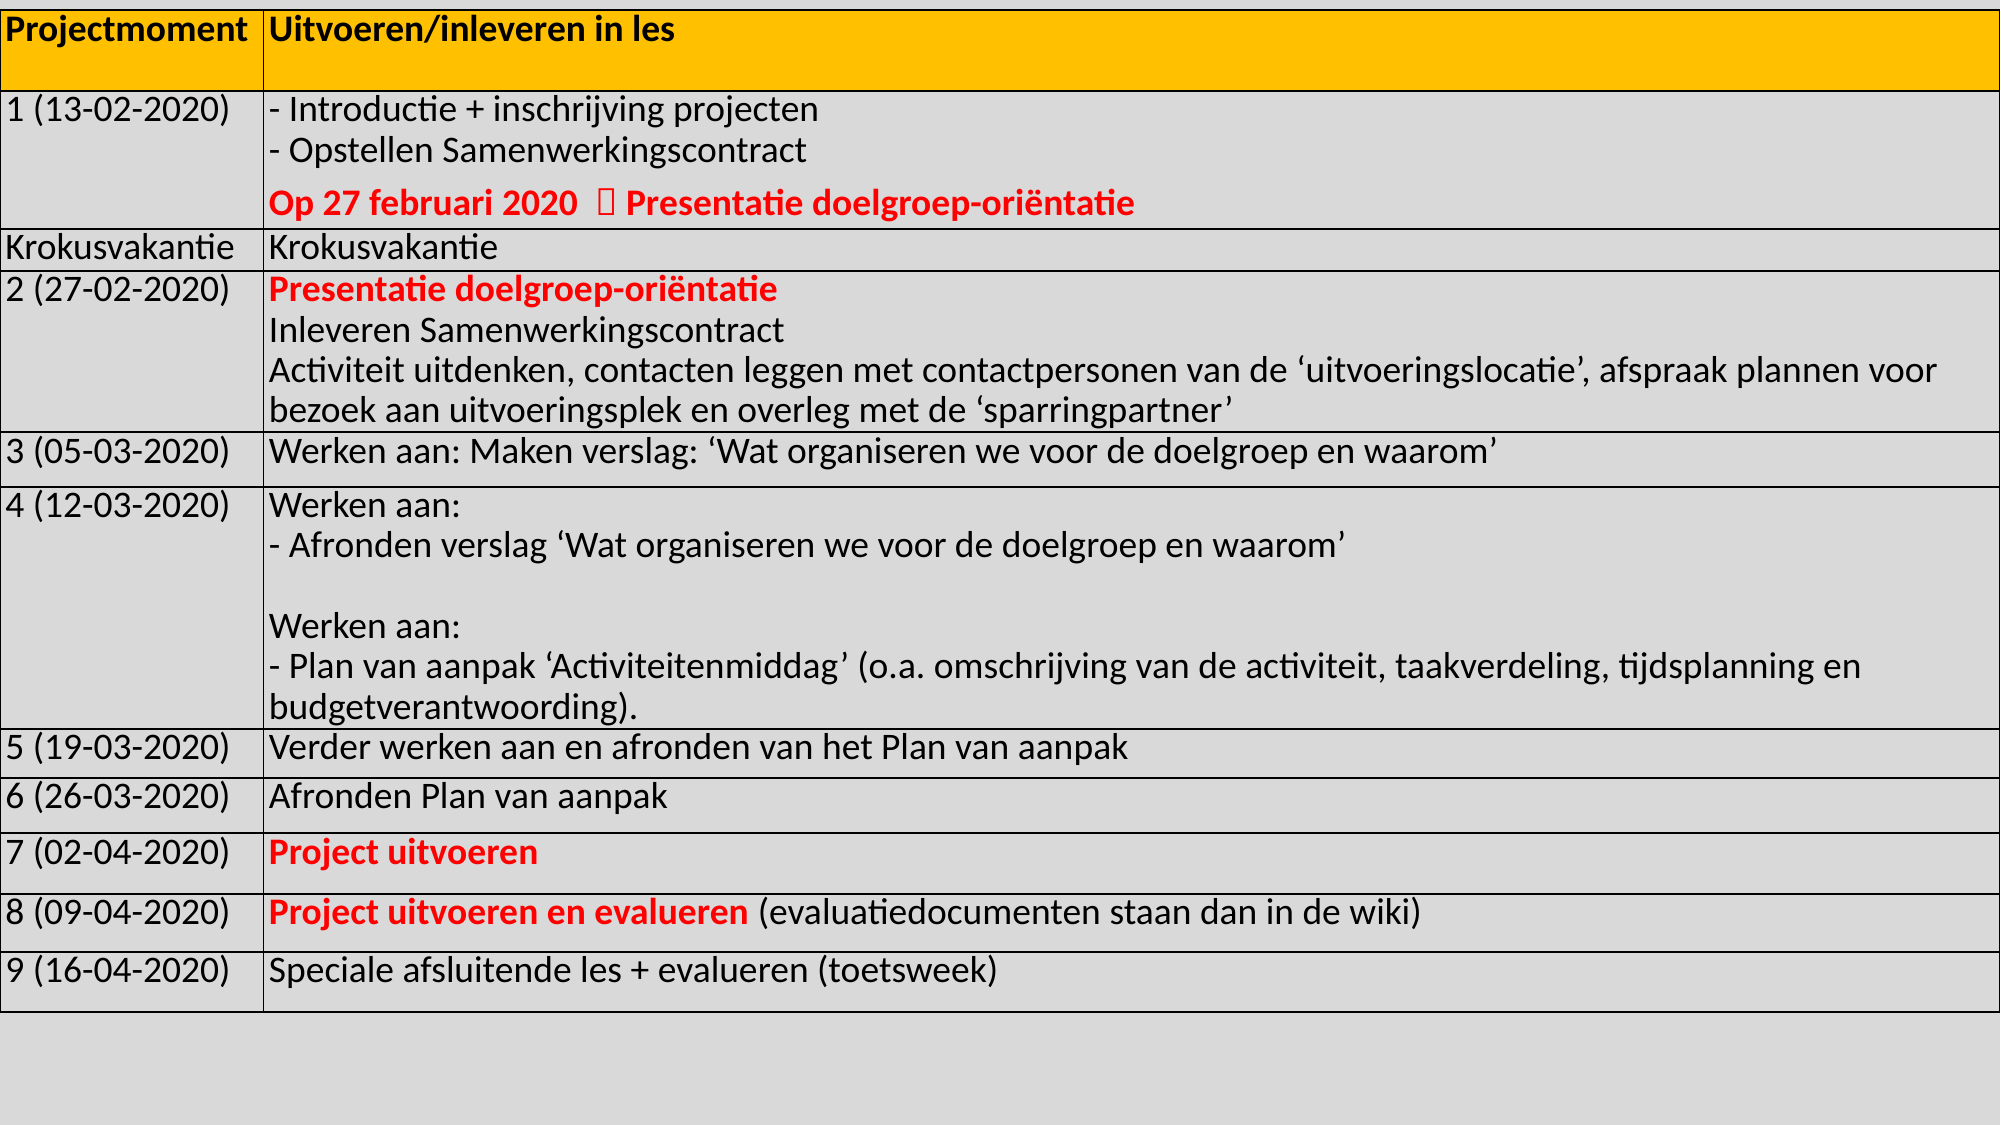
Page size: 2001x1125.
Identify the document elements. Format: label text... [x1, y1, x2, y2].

table_cell Werken aan: - Afronden verslag ‘Wat organiseren we voor de doelgroep en waarom’ Werken aan: - Plan van aanpak ‘Activiteitenmiddag’ (o.a. omschrijving van de activiteit, taakverdeling, tijdsplanning en budgetverantwoording). [264, 488, 1999, 728]
table_cell 1 (13-02-2020) [1, 92, 263, 228]
table_cell Project uitvoeren en evalueren (evaluatiedocumenten staan dan in de wiki) [264, 895, 1999, 951]
table_cell Afronden Plan van aanpak [264, 779, 1999, 832]
table_cell 6 (26-03-2020) [1, 779, 263, 832]
table_cell Project uitvoeren [264, 834, 1999, 893]
table_cell Presentatie doelgroep-oriëntatie Inleveren Samenwerkingscontract Activiteit uitdenken, contacten leggen met contactpersonen van de ‘uitvoeringslocatie’, afspraak plannen voor bezoek aan uitvoeringsplek en overleg met de ‘sparringpartner’ [264, 272, 1999, 431]
table_cell 2 (27-02-2020) [1, 272, 263, 431]
table_cell 7 (02-04-2020) [1, 834, 263, 893]
table_header Uitvoeren/inleveren in les [264, 11, 1999, 90]
table_cell 8 (09-04-2020) [1, 895, 263, 951]
table_cell 3 (05-03-2020) [1, 433, 263, 486]
table_cell Krokusvakantie [1, 230, 263, 270]
table_cell 4 (12-03-2020) [1, 488, 263, 728]
table_cell Werken aan: Maken verslag: ‘Wat organiseren we voor de doelgroep en waarom’ [264, 433, 1999, 486]
table_cell Krokusvakantie [264, 230, 1999, 270]
table_cell 9 (16-04-2020) [1, 953, 263, 1011]
table_cell Speciale afsluitende les + evalueren (toetsweek) [264, 953, 1999, 1011]
table_cell Verder werken aan en afronden van het Plan van aanpak [264, 730, 1999, 777]
table_cell - Introductie + inschrijving projecten - Opstellen Samenwerkingscontract Op 27 februari 2020  Presentatie doelgroep-oriëntatie [264, 92, 1999, 228]
table_header Projectmoment [1, 11, 263, 90]
table_cell 5 (19-03-2020) [1, 730, 263, 777]
